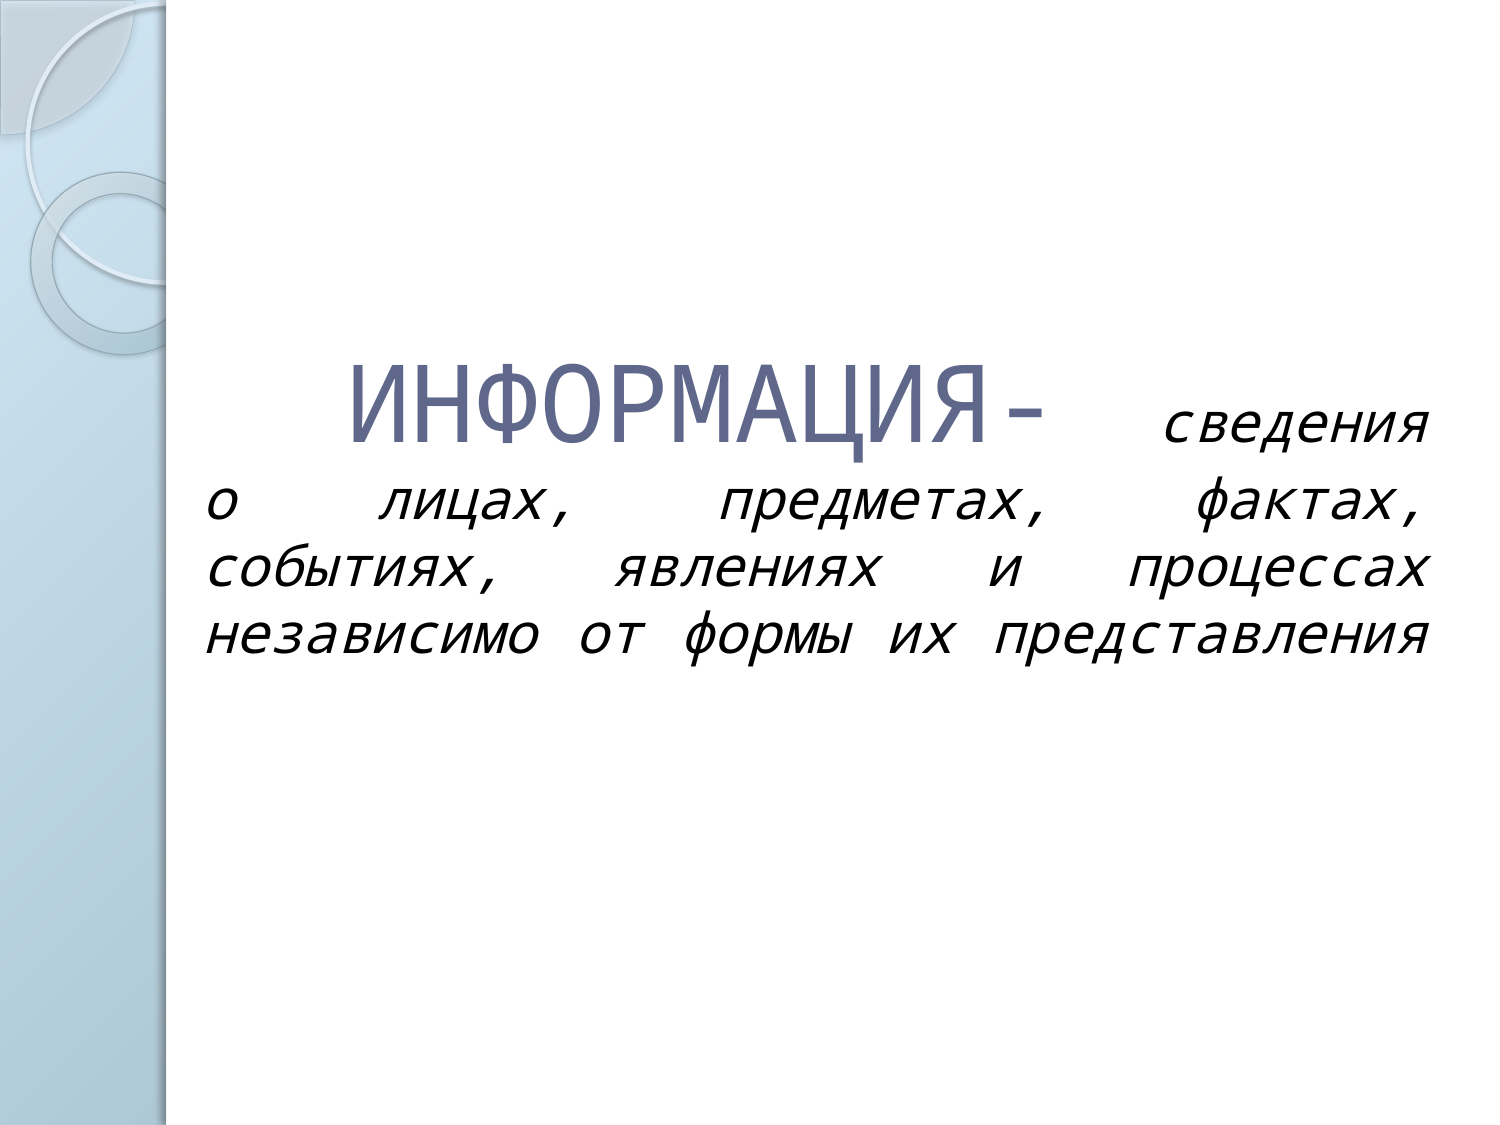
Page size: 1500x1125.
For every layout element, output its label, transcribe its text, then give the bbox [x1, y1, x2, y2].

title ИНФОРМАЦИЯ- сведения о лицах, предметах, фактах, событиях, явлениях и процессах независимо от формы их представления [187, 316, 1442, 750]
